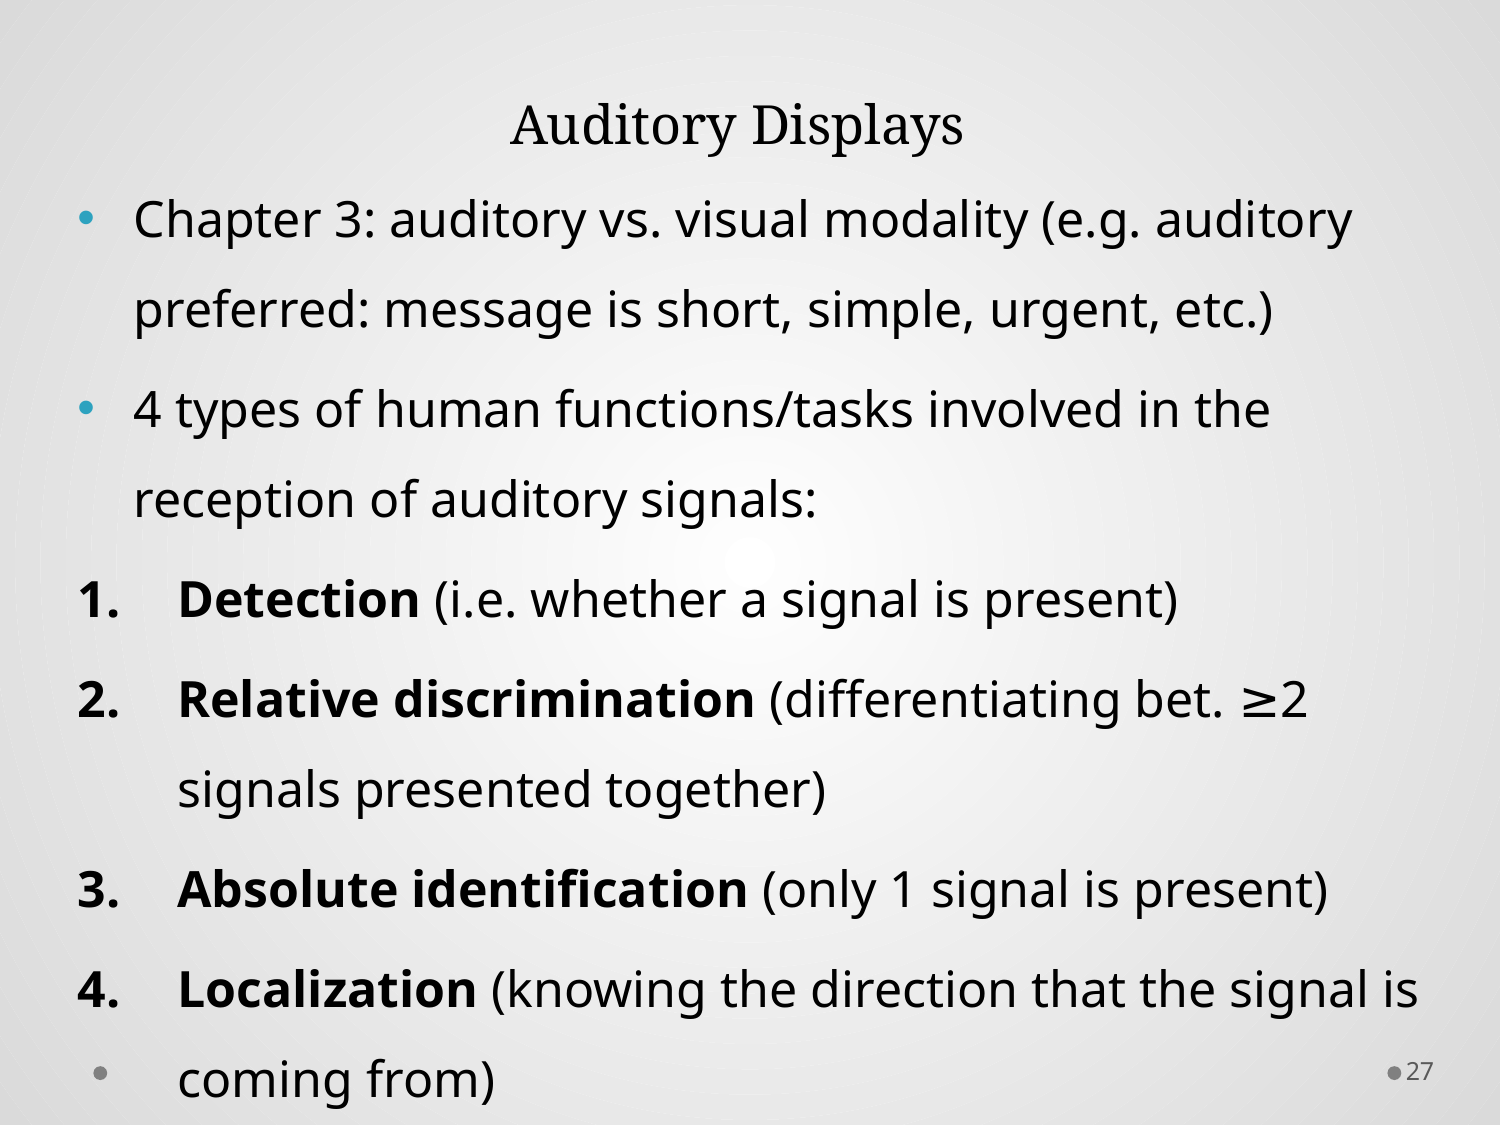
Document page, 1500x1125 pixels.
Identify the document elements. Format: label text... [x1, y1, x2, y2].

list Chapter 3: auditory vs. visual modality (e.g. auditory preferred: message is short, simple, urgent, etc.) 4 types of human functions/tasks involved in the reception of auditory signals: Detection (i.e. whether a signal is present) Relative discrimination (differentiating bet. ≥2 signals presented together) Absolute identification (only 1 signal is present) Localization (knowing the direction that the signal is coming from) [62, 149, 1463, 1125]
slide_number 27 [1401, 1042, 1494, 1103]
title Auditory Displays [62, 62, 1413, 149]
